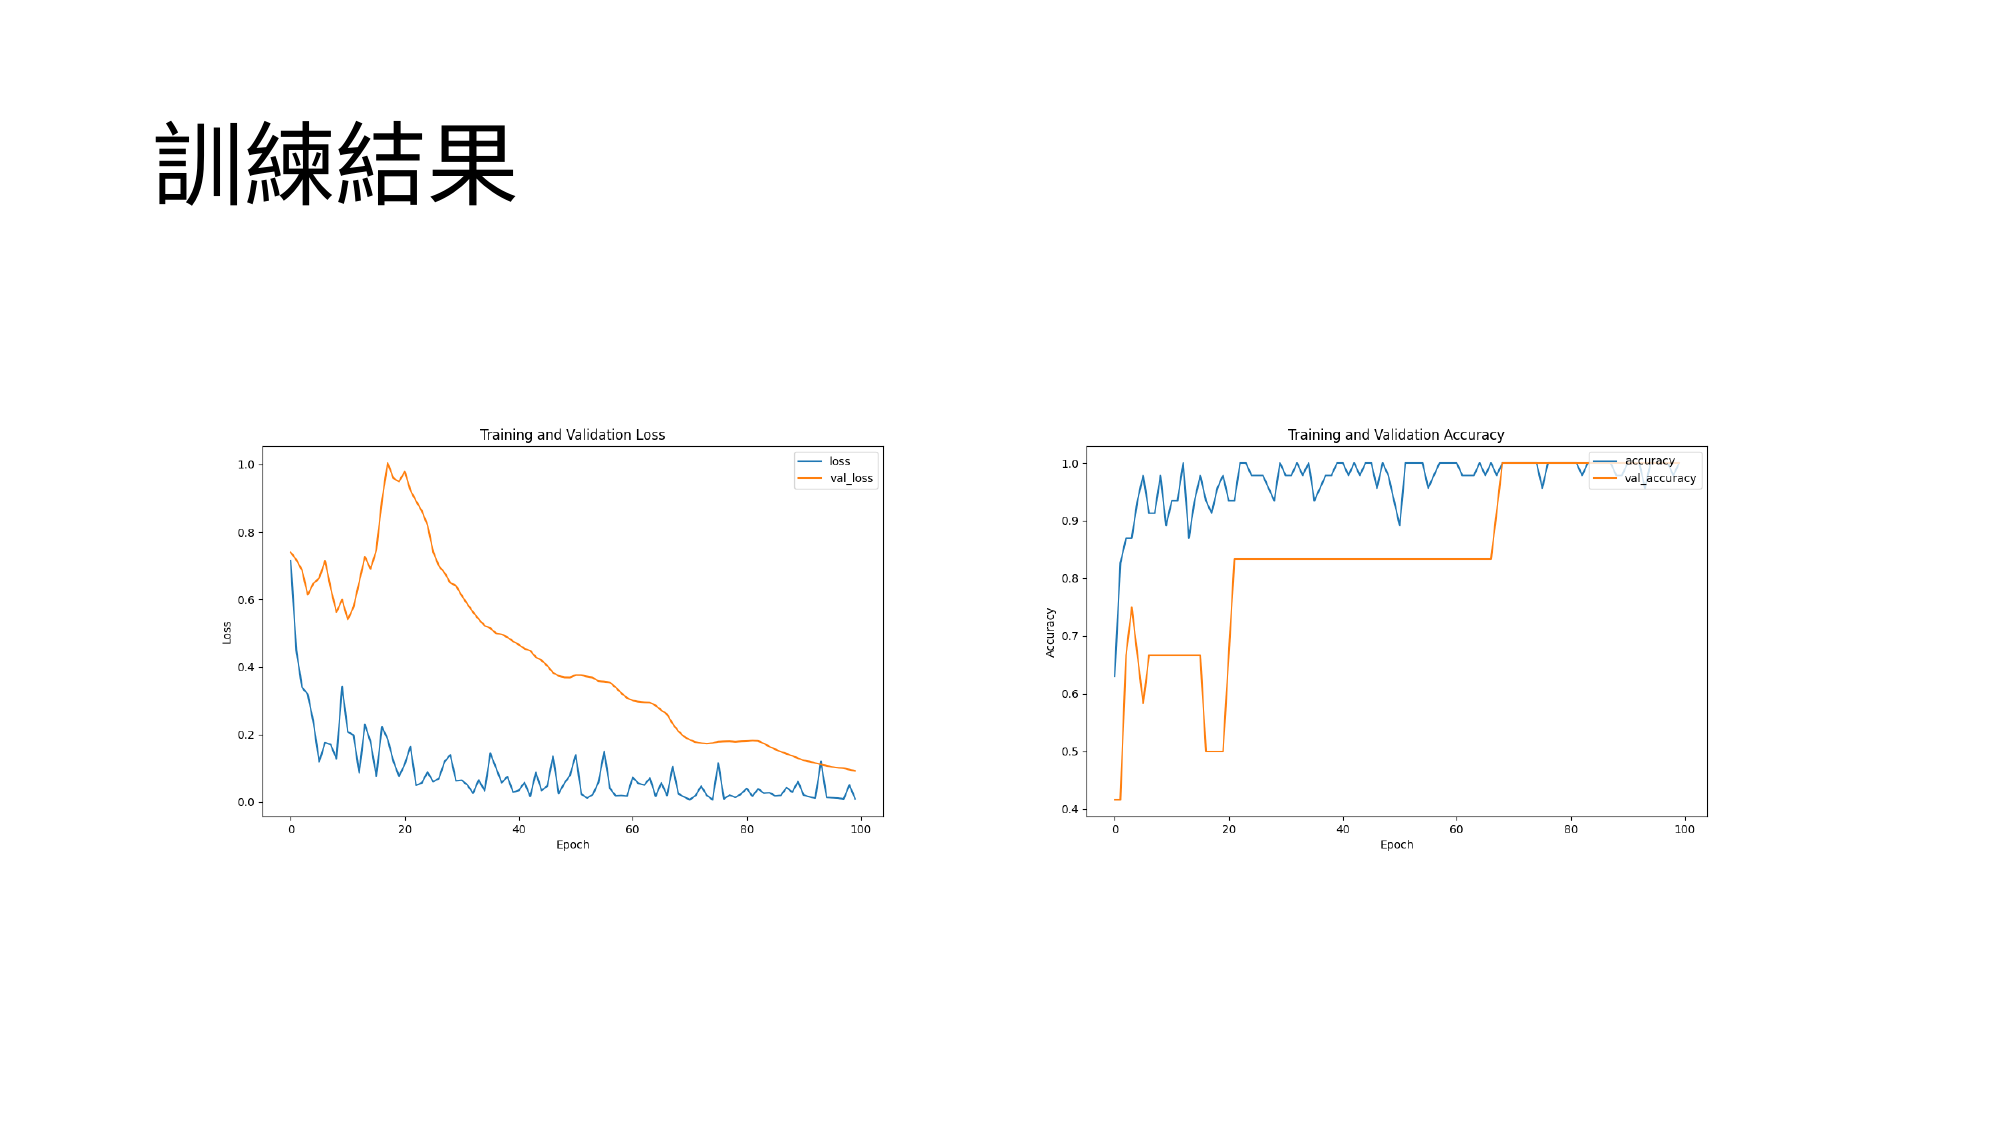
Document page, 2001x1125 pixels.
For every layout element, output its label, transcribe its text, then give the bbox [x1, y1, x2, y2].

picture [162, 388, 963, 869]
picture [986, 388, 1787, 869]
title 訓練結果 [137, 59, 1863, 278]
